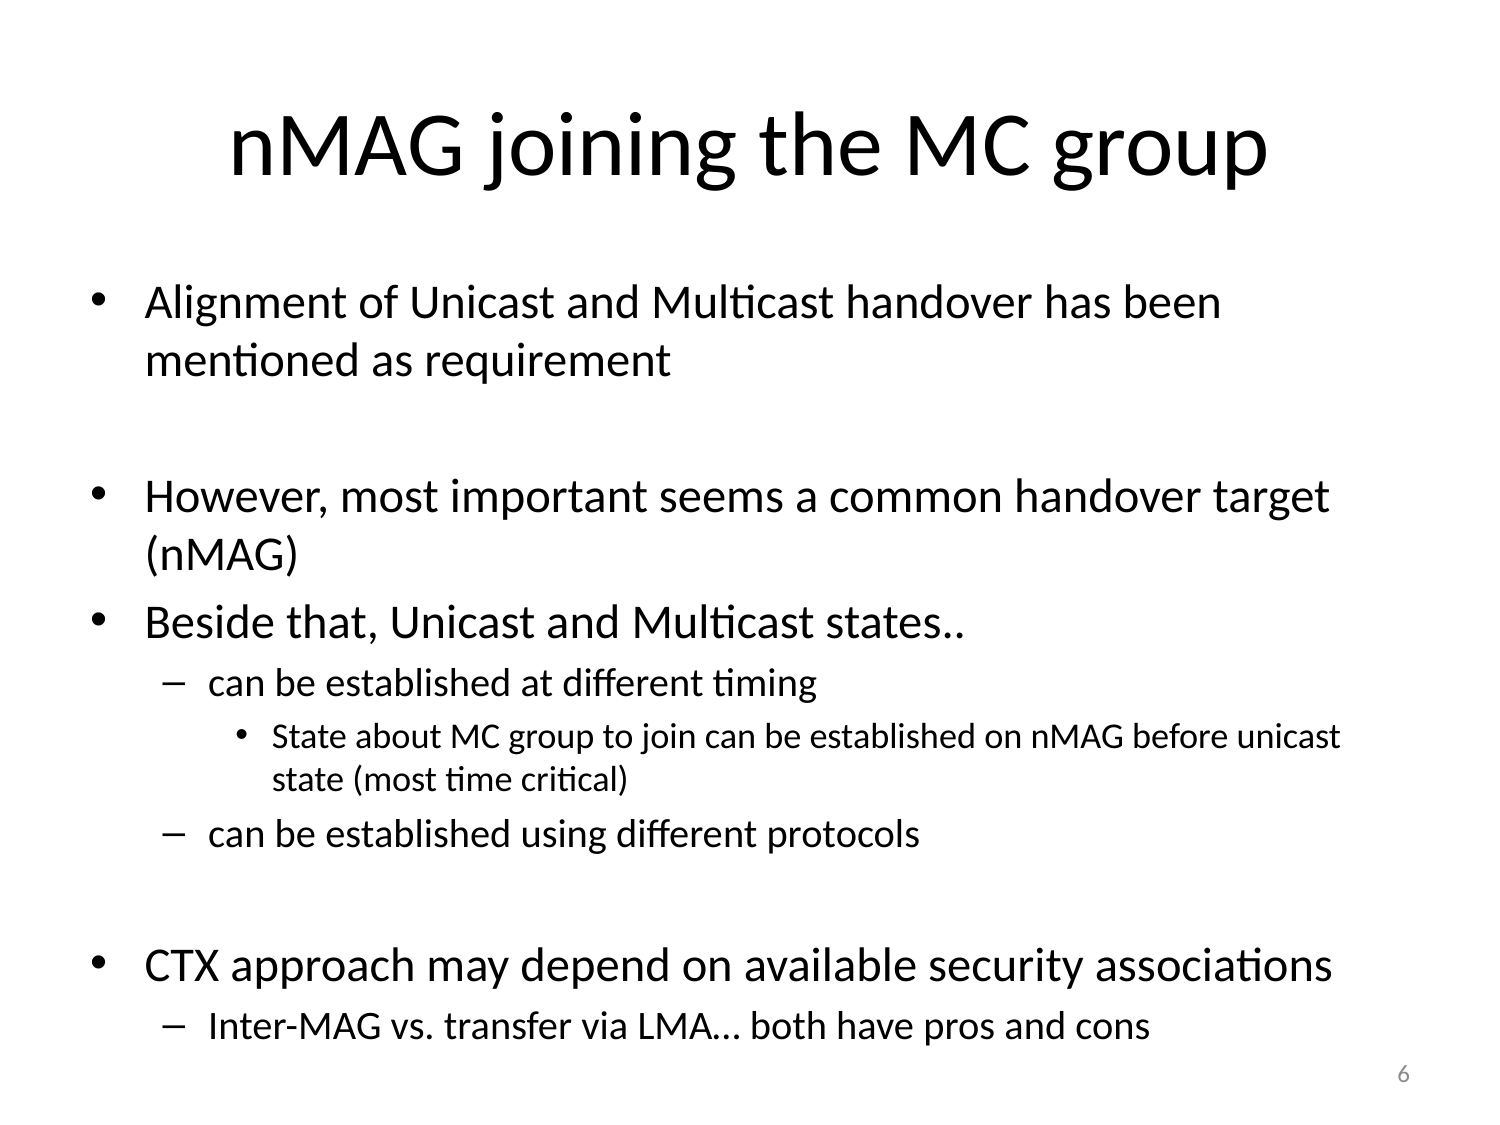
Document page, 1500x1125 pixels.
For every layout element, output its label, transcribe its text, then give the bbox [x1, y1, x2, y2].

slide_number 6 [1074, 1042, 1425, 1103]
title nMAG joining the MC group [75, 45, 1425, 233]
list Alignment of Unicast and Multicast handover has been mentioned as requirement However, most important seems a common handover target (nMAG) Beside that, Unicast and Multicast states.. can be established at different timing State about MC group to join can be established on nMAG before unicast state (most time critical) can be established using different protocols CTX approach may depend on available security associations Inter-MAG vs. transfer via LMA… both have pros and cons [75, 262, 1425, 1059]
